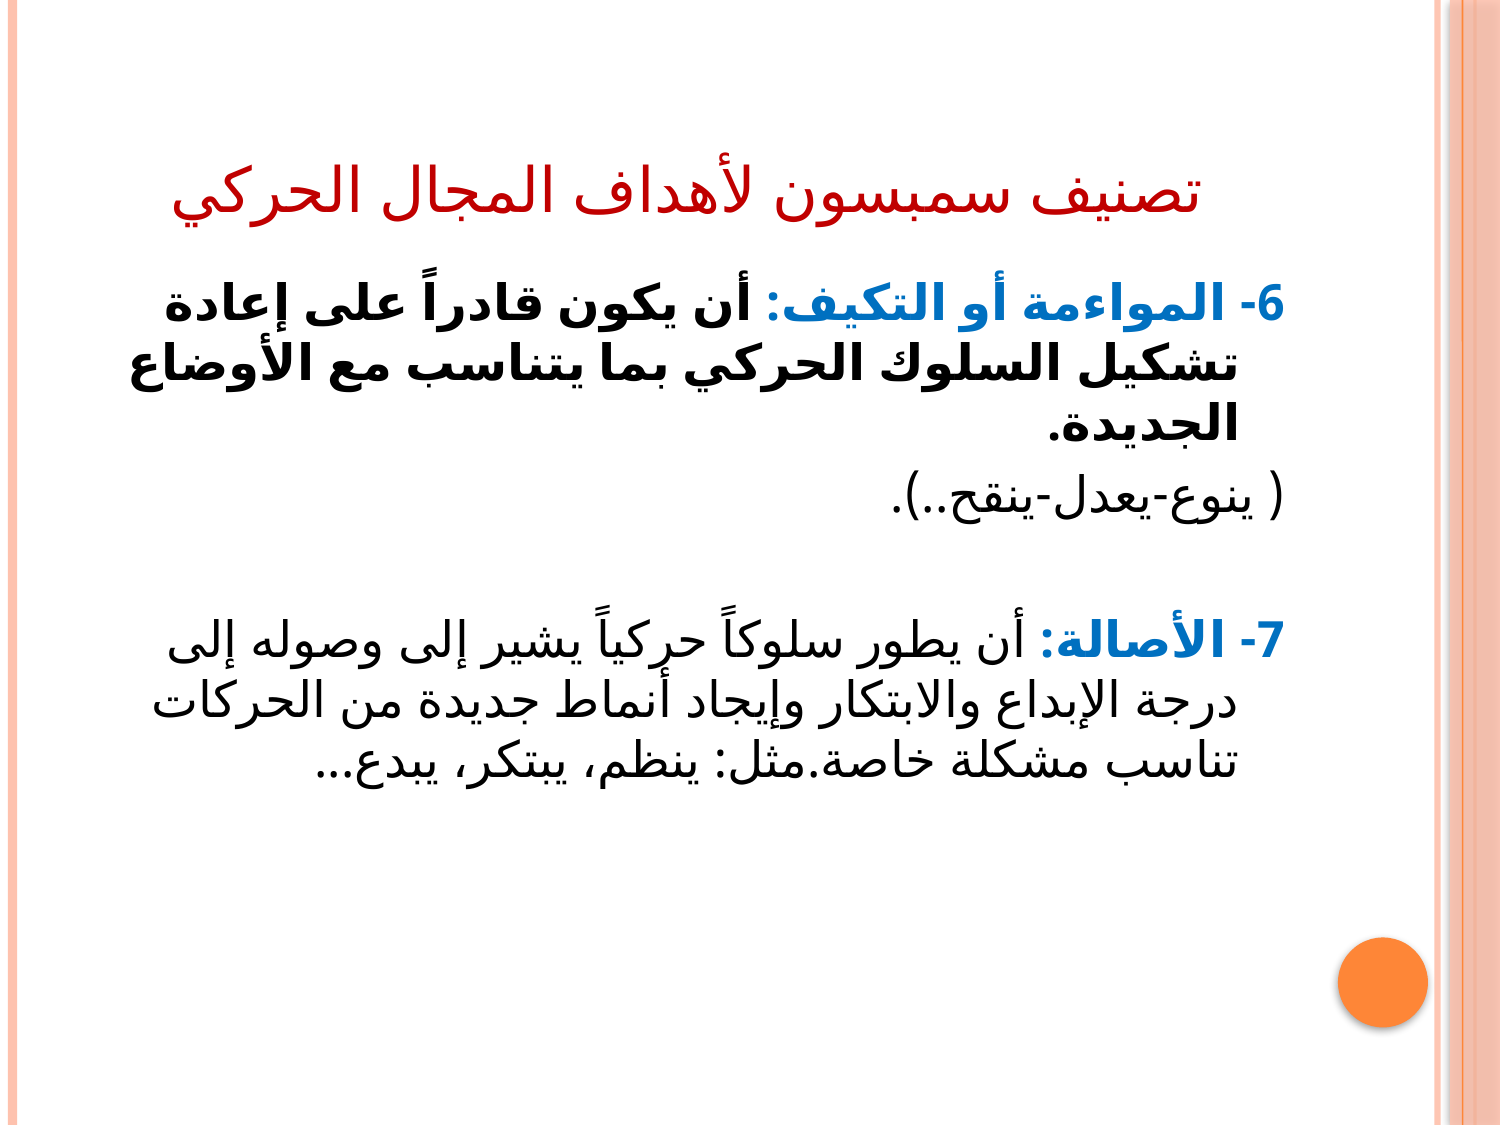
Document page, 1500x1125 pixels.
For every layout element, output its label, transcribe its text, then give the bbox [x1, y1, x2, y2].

list 6- المواءمة أو التكيف: أن يكون قادراً على إعادة تشكيل السلوك الحركي بما يتناسب مع الأوضاع الجديدة. ( ينوع-يعدل-ينقح..). 7- الأصالة: أن يطور سلوكاً حركياً يشير إلى وصوله إلى درجة الإبداع والابتكار وإيجاد أنماط جديدة من الحركات تناسب مشكلة خاصة.مثل: ينظم، يبتكر، يبدع... [75, 262, 1300, 1062]
title تصنيف سمبسون لأهداف المجال الحركي [75, 45, 1300, 233]
